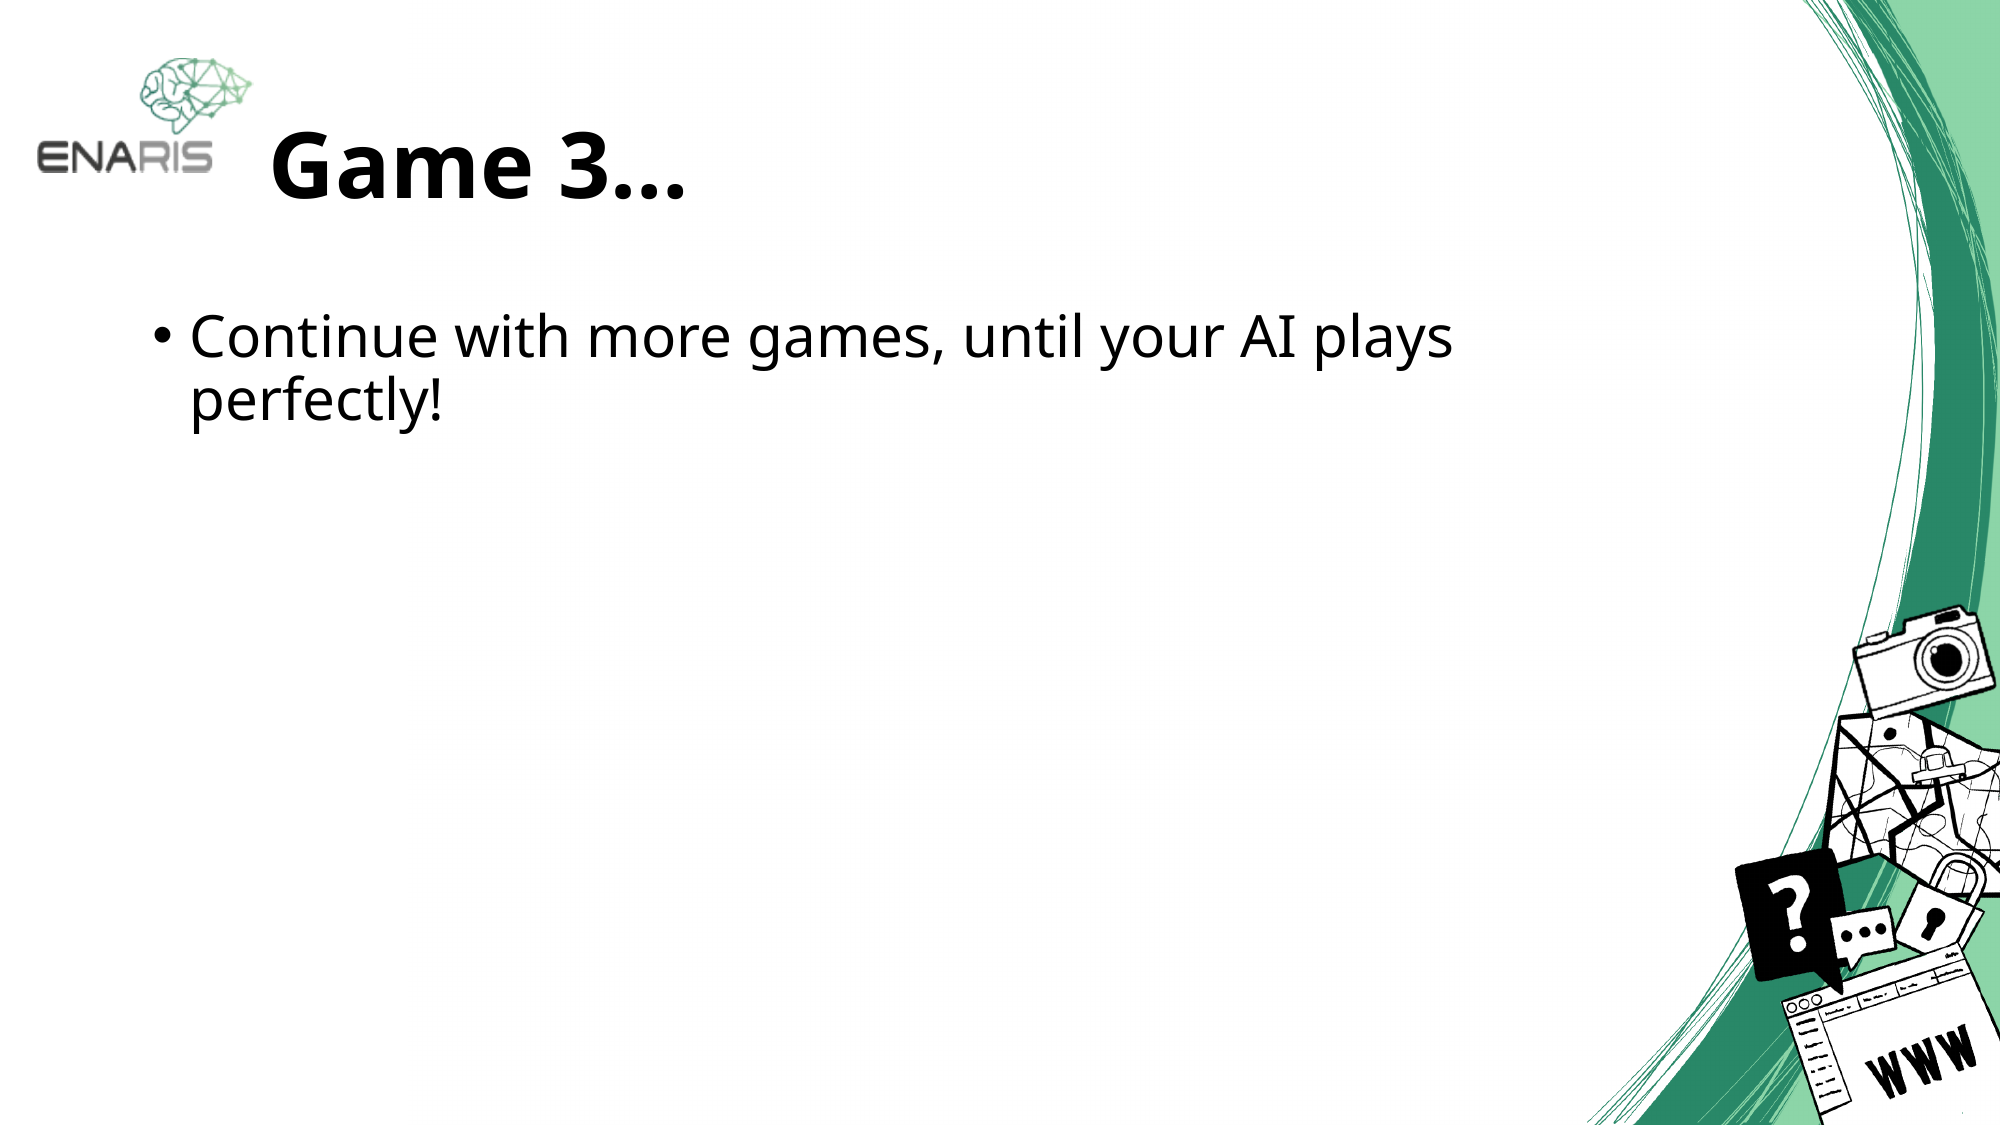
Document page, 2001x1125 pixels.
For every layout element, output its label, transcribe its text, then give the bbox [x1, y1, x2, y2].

title Game 3… [253, 59, 1863, 278]
picture [37, 58, 254, 173]
list Continue with more games, until your AI plays perfectly! [137, 299, 1728, 1014]
picture [408, 0, 2000, 1125]
